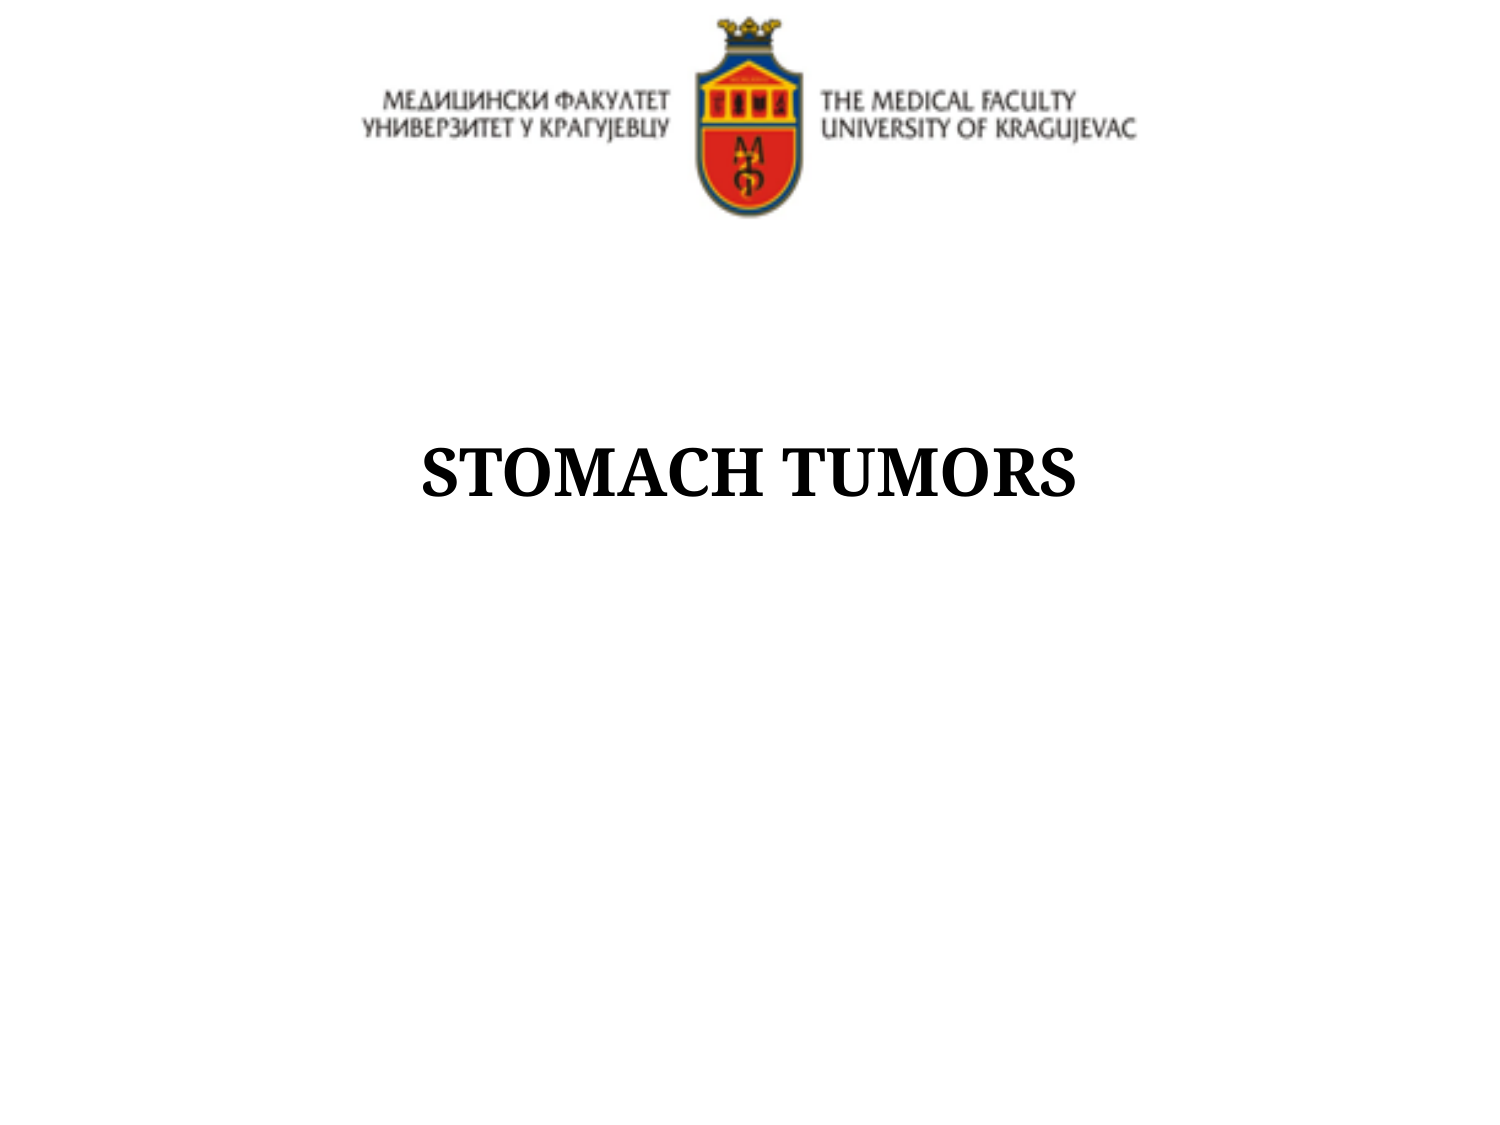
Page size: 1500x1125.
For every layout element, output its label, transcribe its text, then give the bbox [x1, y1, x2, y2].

title STOMACH TUMORS [112, 349, 1388, 591]
picture [210, 12, 1351, 251]
